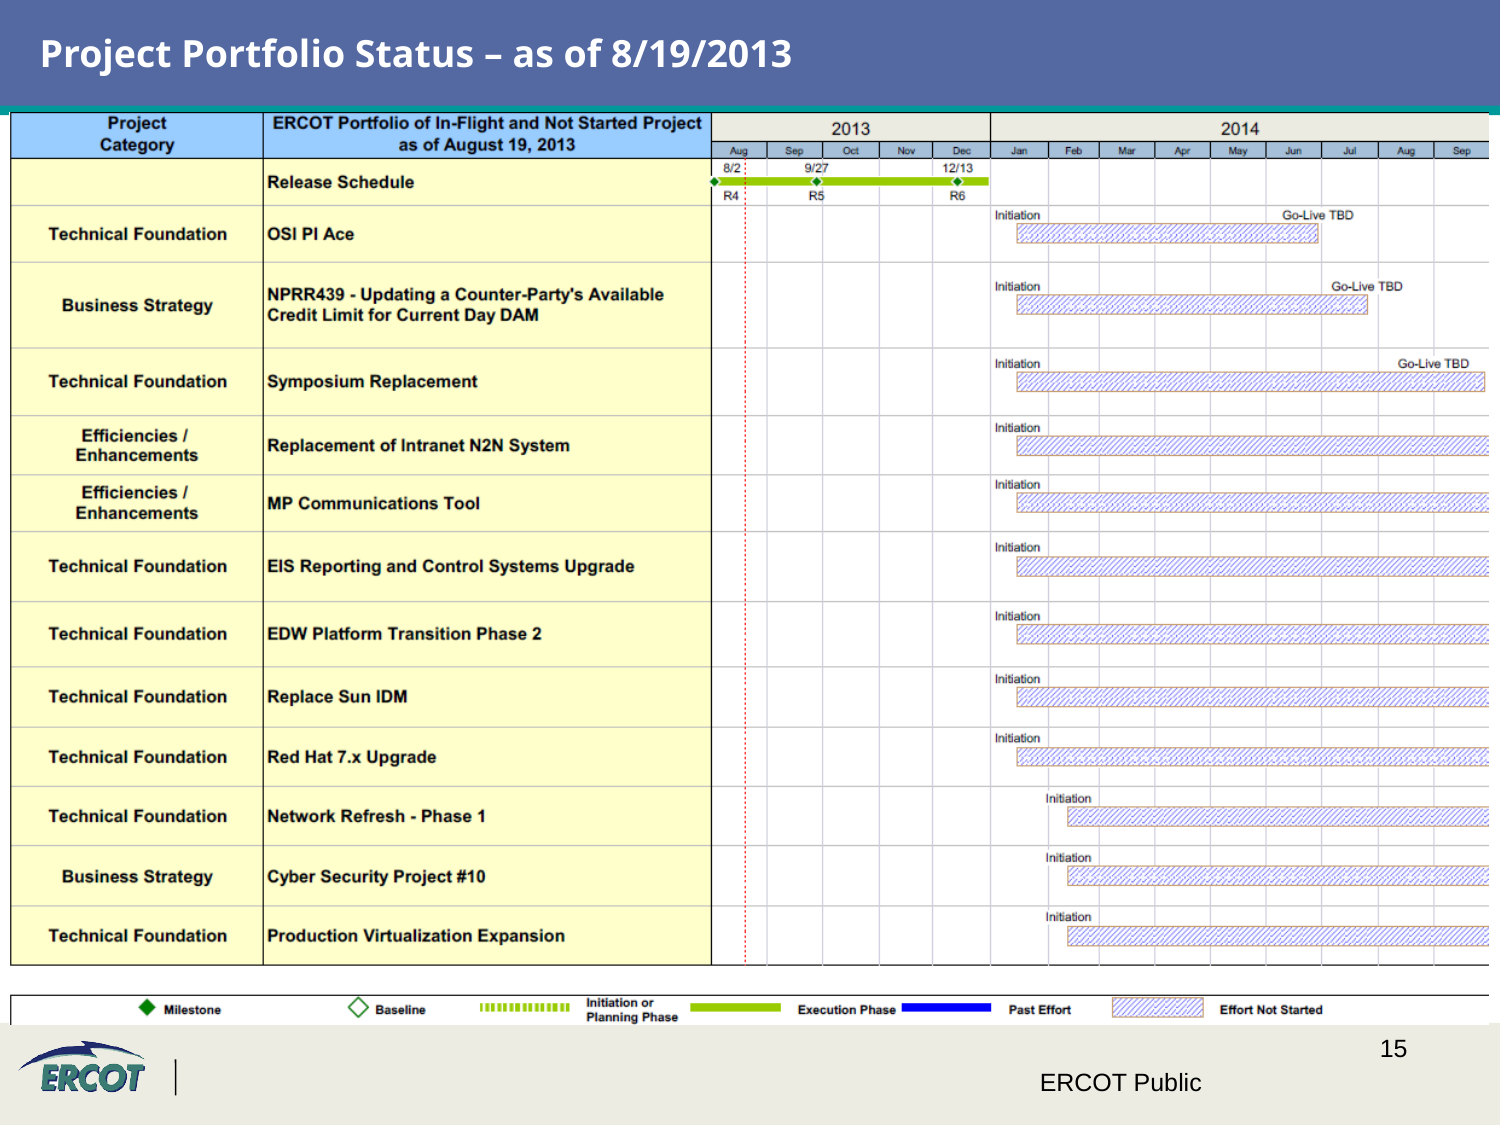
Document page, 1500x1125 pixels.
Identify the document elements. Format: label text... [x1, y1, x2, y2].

text_box Project Portfolio Status – as of 8/19/2013 [24, 30, 1163, 106]
footer ERCOT Public [1025, 1059, 1438, 1125]
picture [10, 1031, 151, 1111]
picture [9, 111, 1489, 1026]
text_box [24, 22, 1450, 85]
